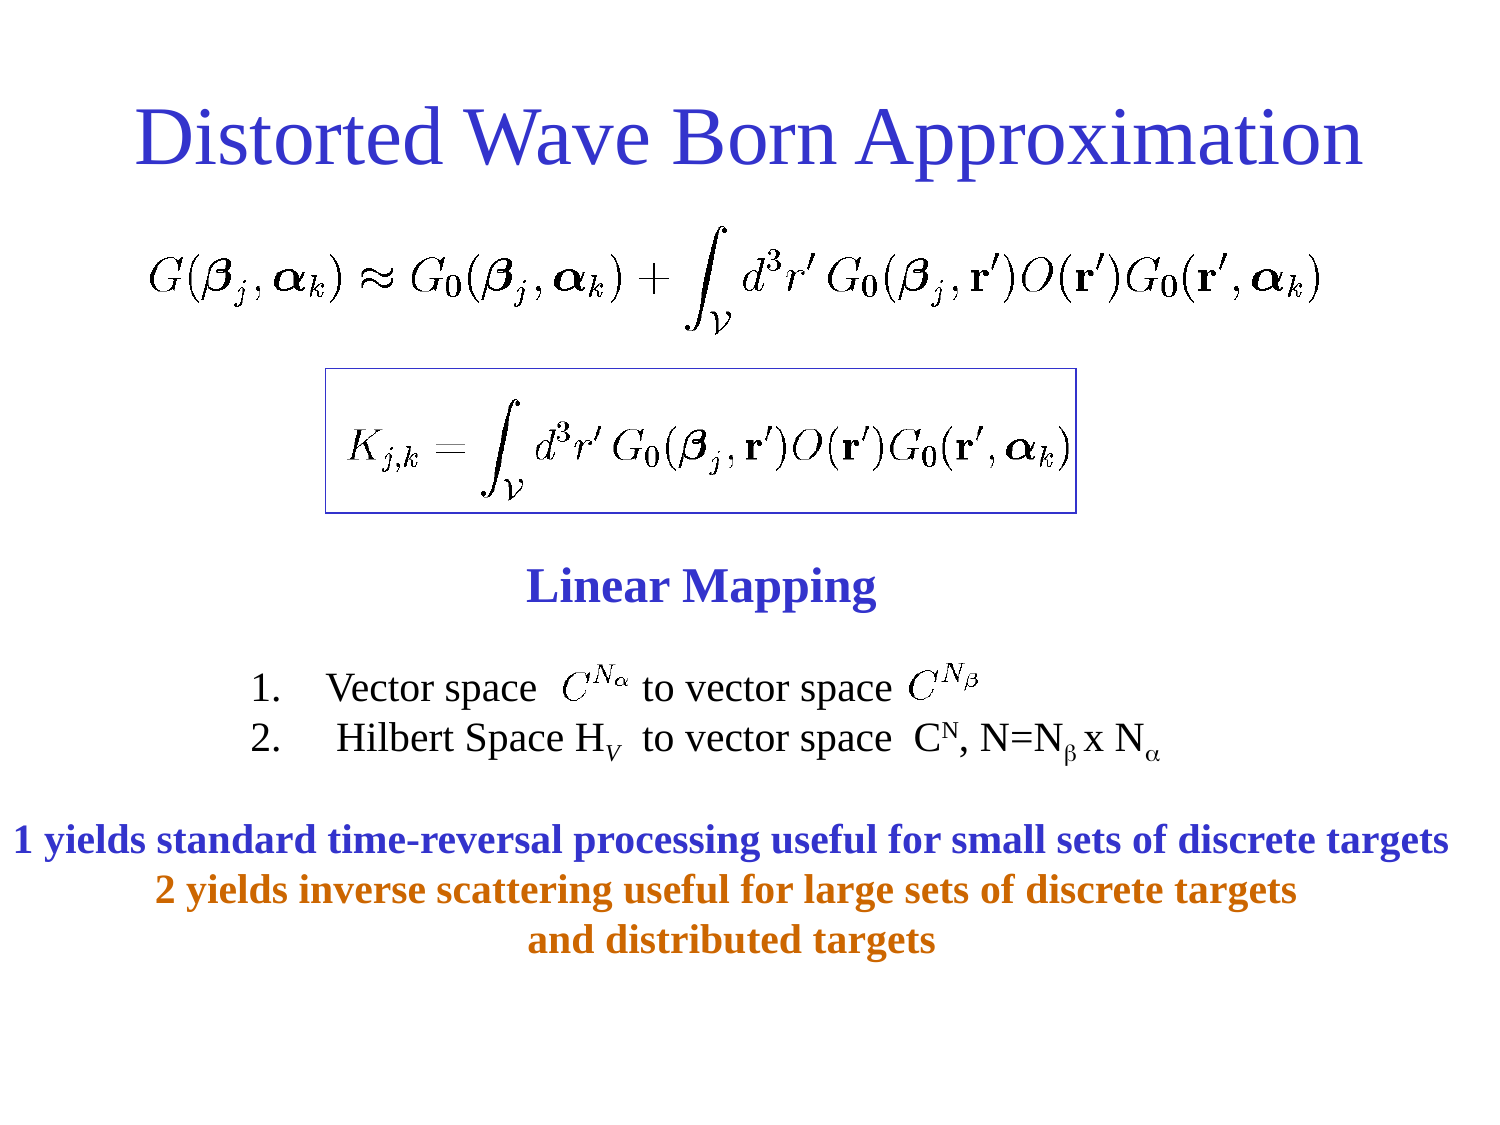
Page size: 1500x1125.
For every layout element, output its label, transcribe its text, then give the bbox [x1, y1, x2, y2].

text_box Linear Mapping [511, 544, 892, 620]
title Distorted Wave Born Approximation [112, 37, 1388, 226]
text_box 1 yields standard time-reversal processing useful for small sets of discrete targets 2 yields inverse scattering useful for large sets of discrete targets and distributed targets [0, 804, 1466, 969]
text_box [231, 651, 1180, 768]
picture [140, 214, 1333, 350]
picture [326, 368, 1076, 513]
